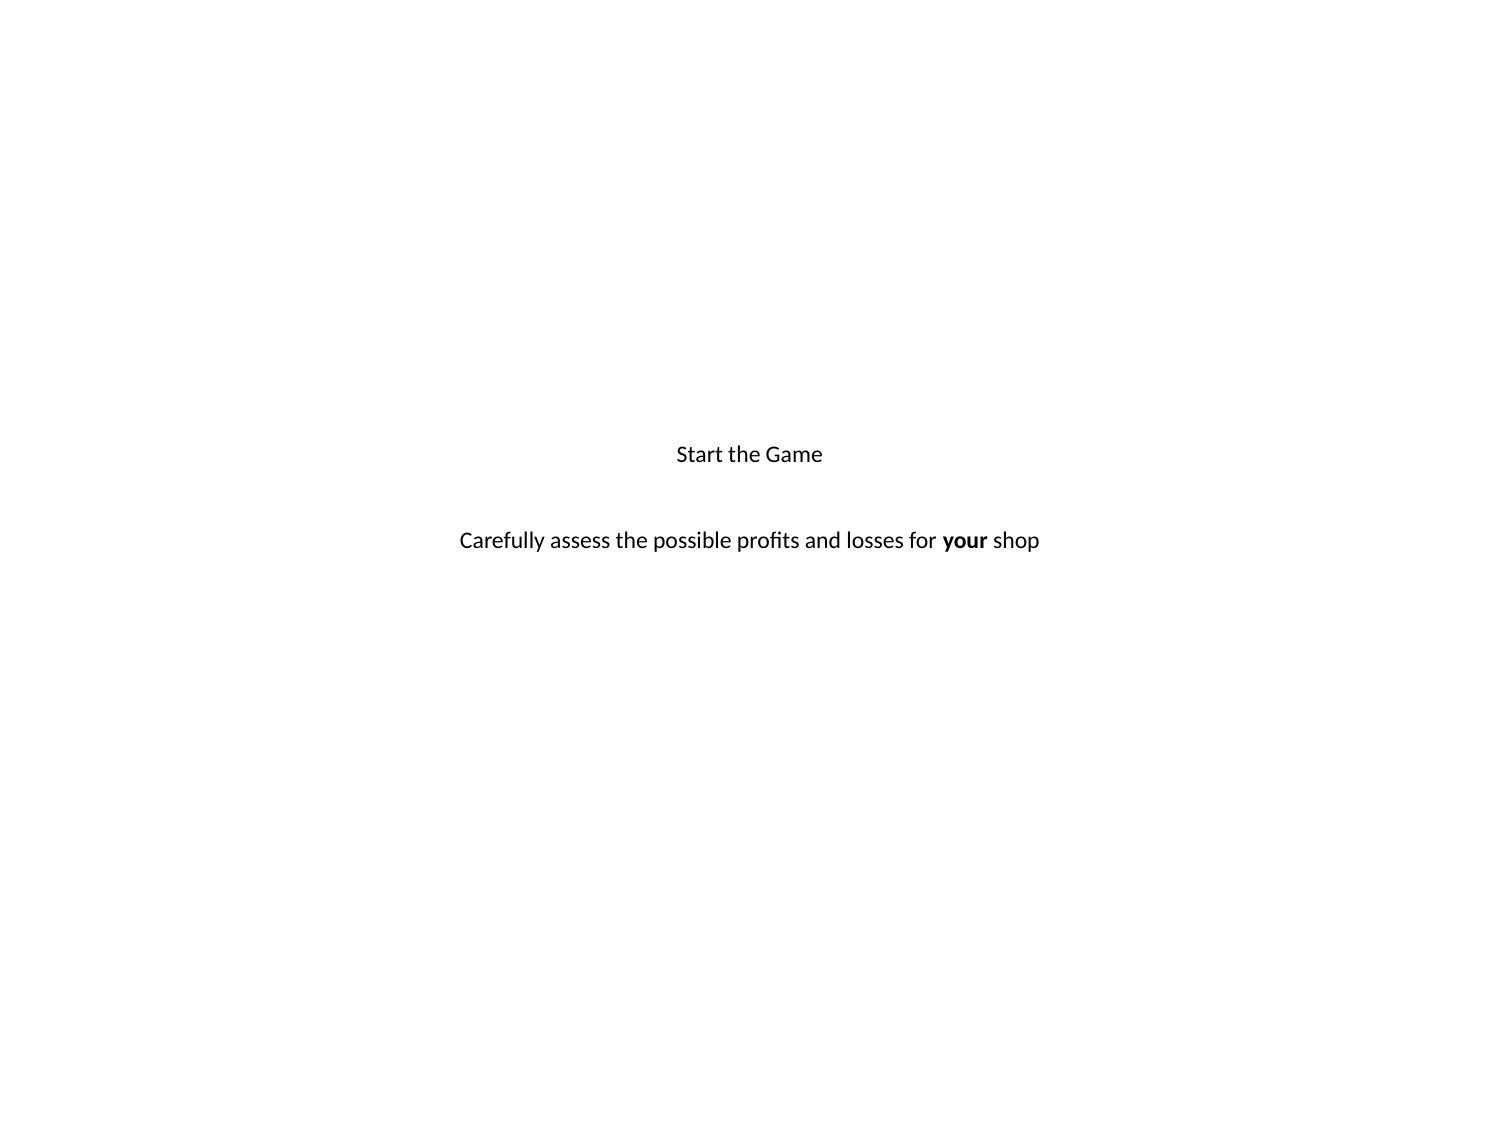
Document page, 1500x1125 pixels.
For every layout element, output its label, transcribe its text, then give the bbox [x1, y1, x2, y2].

title Start the Game Carefully assess the possible profits and losses for your shop [75, 430, 1425, 618]
